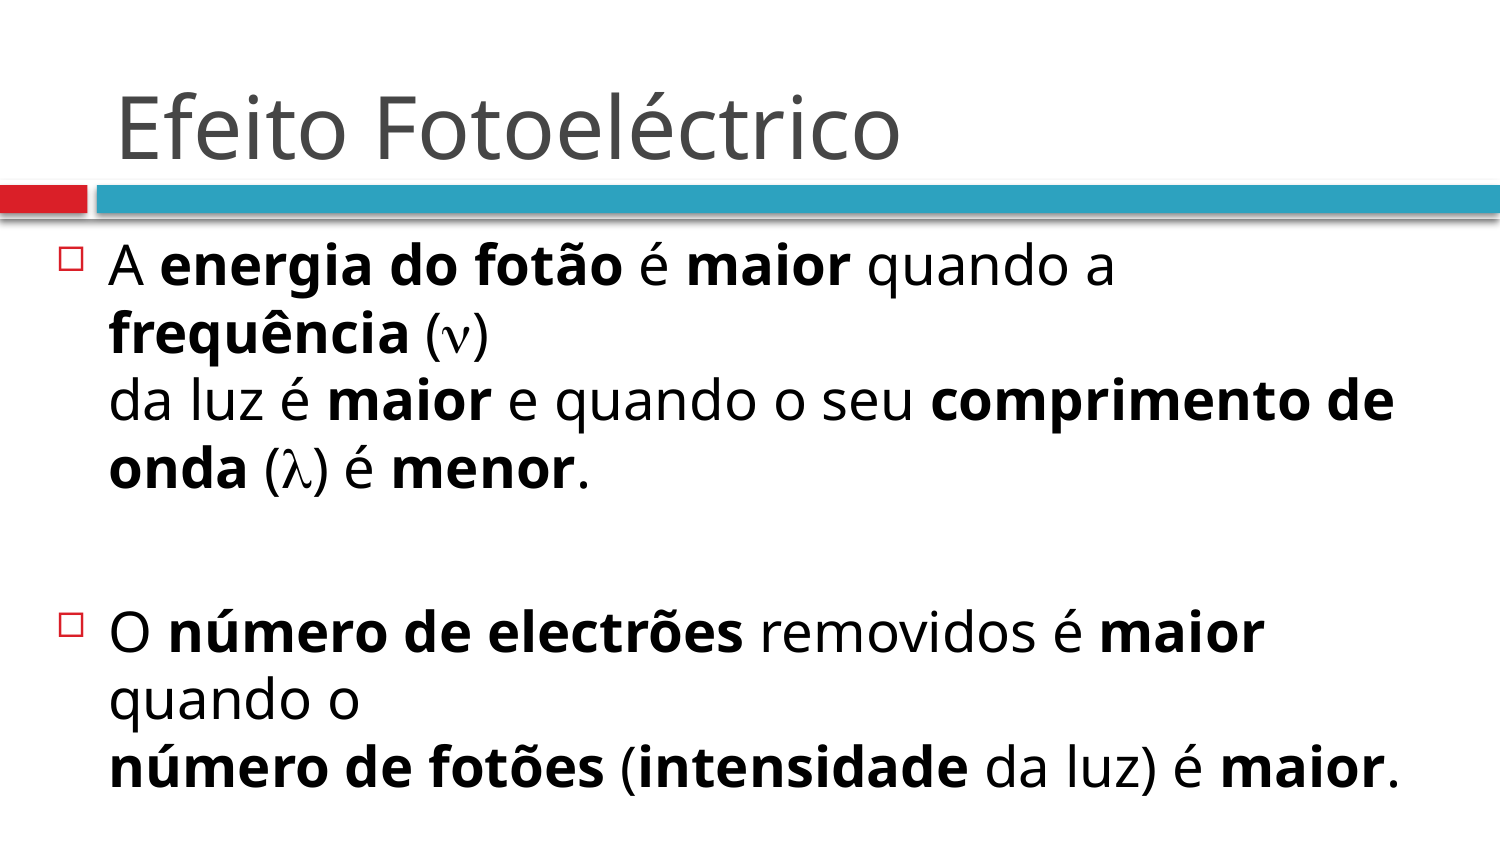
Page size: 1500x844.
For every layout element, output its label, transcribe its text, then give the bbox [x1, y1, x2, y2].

list A energia do fotão é maior quando a frequência () da luz é maior e quando o seu comprimento de onda () é menor. O número de electrões removidos é maior quando o número de fotões (intensidade da luz) é maior. [41, 221, 1436, 759]
title Efeito Fotoeléctrico [99, 19, 1438, 185]
